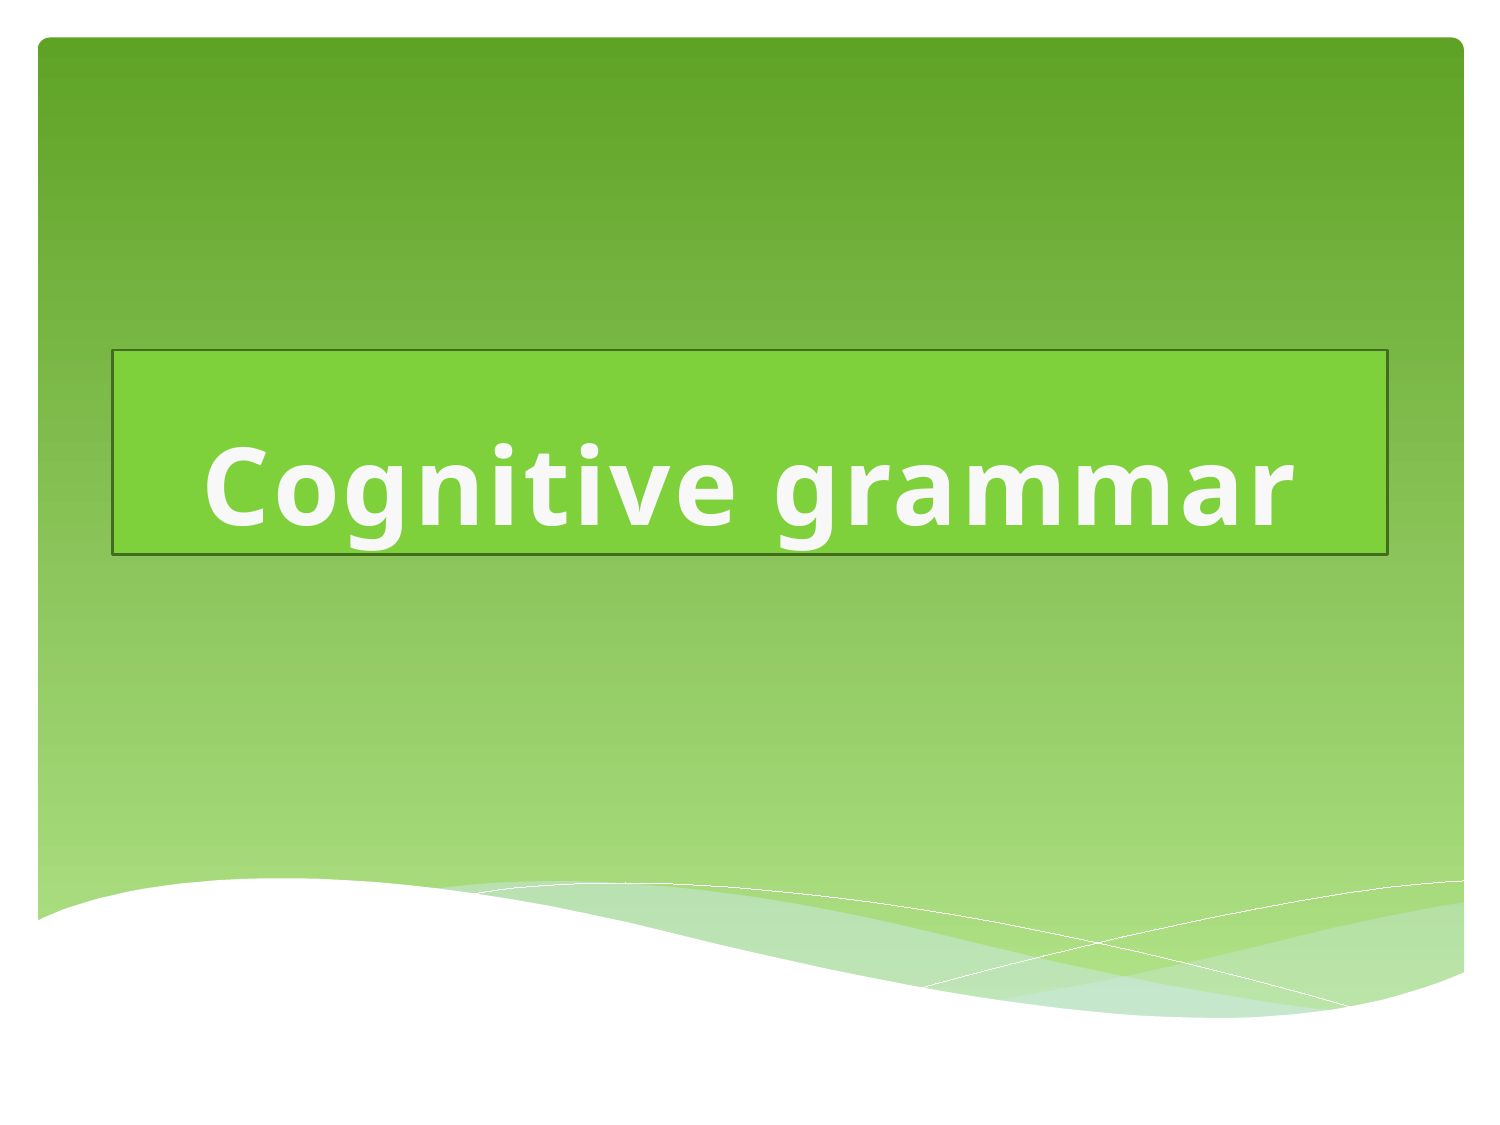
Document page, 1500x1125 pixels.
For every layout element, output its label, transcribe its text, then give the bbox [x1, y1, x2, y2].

title Cognitive grammar [111, 349, 1389, 556]
